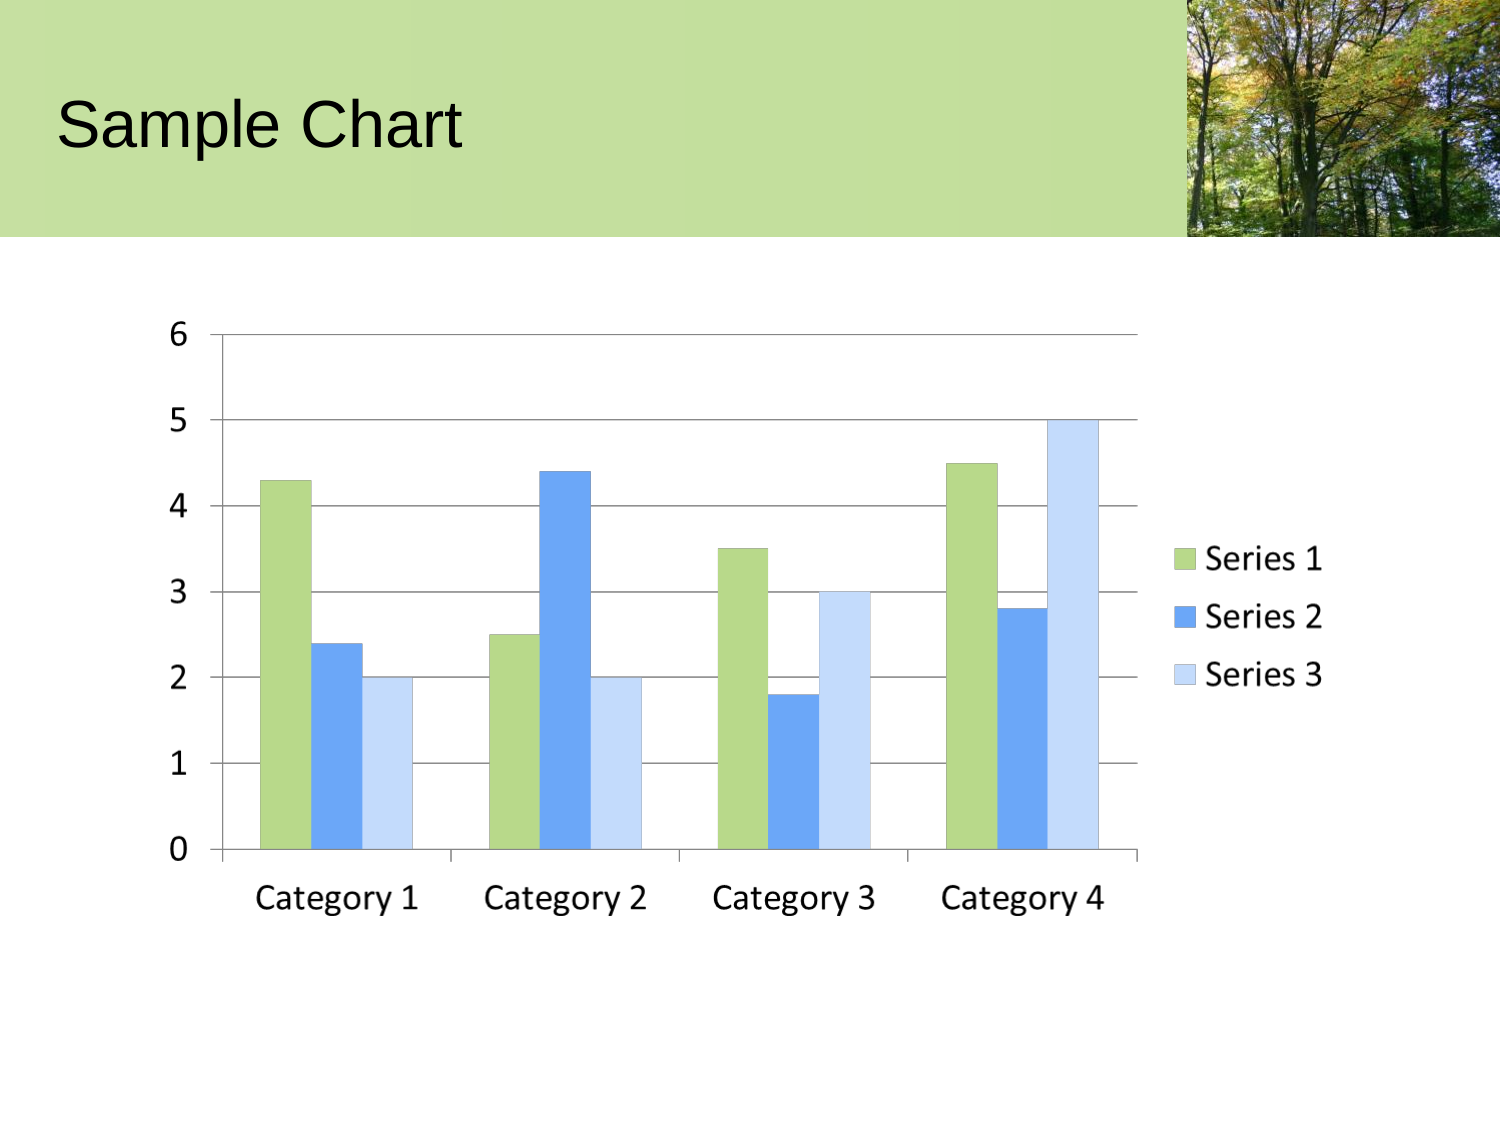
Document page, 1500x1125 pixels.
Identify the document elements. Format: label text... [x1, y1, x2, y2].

picture [1187, 0, 1500, 237]
title Sample Chart [41, 45, 1164, 197]
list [147, 293, 1353, 942]
